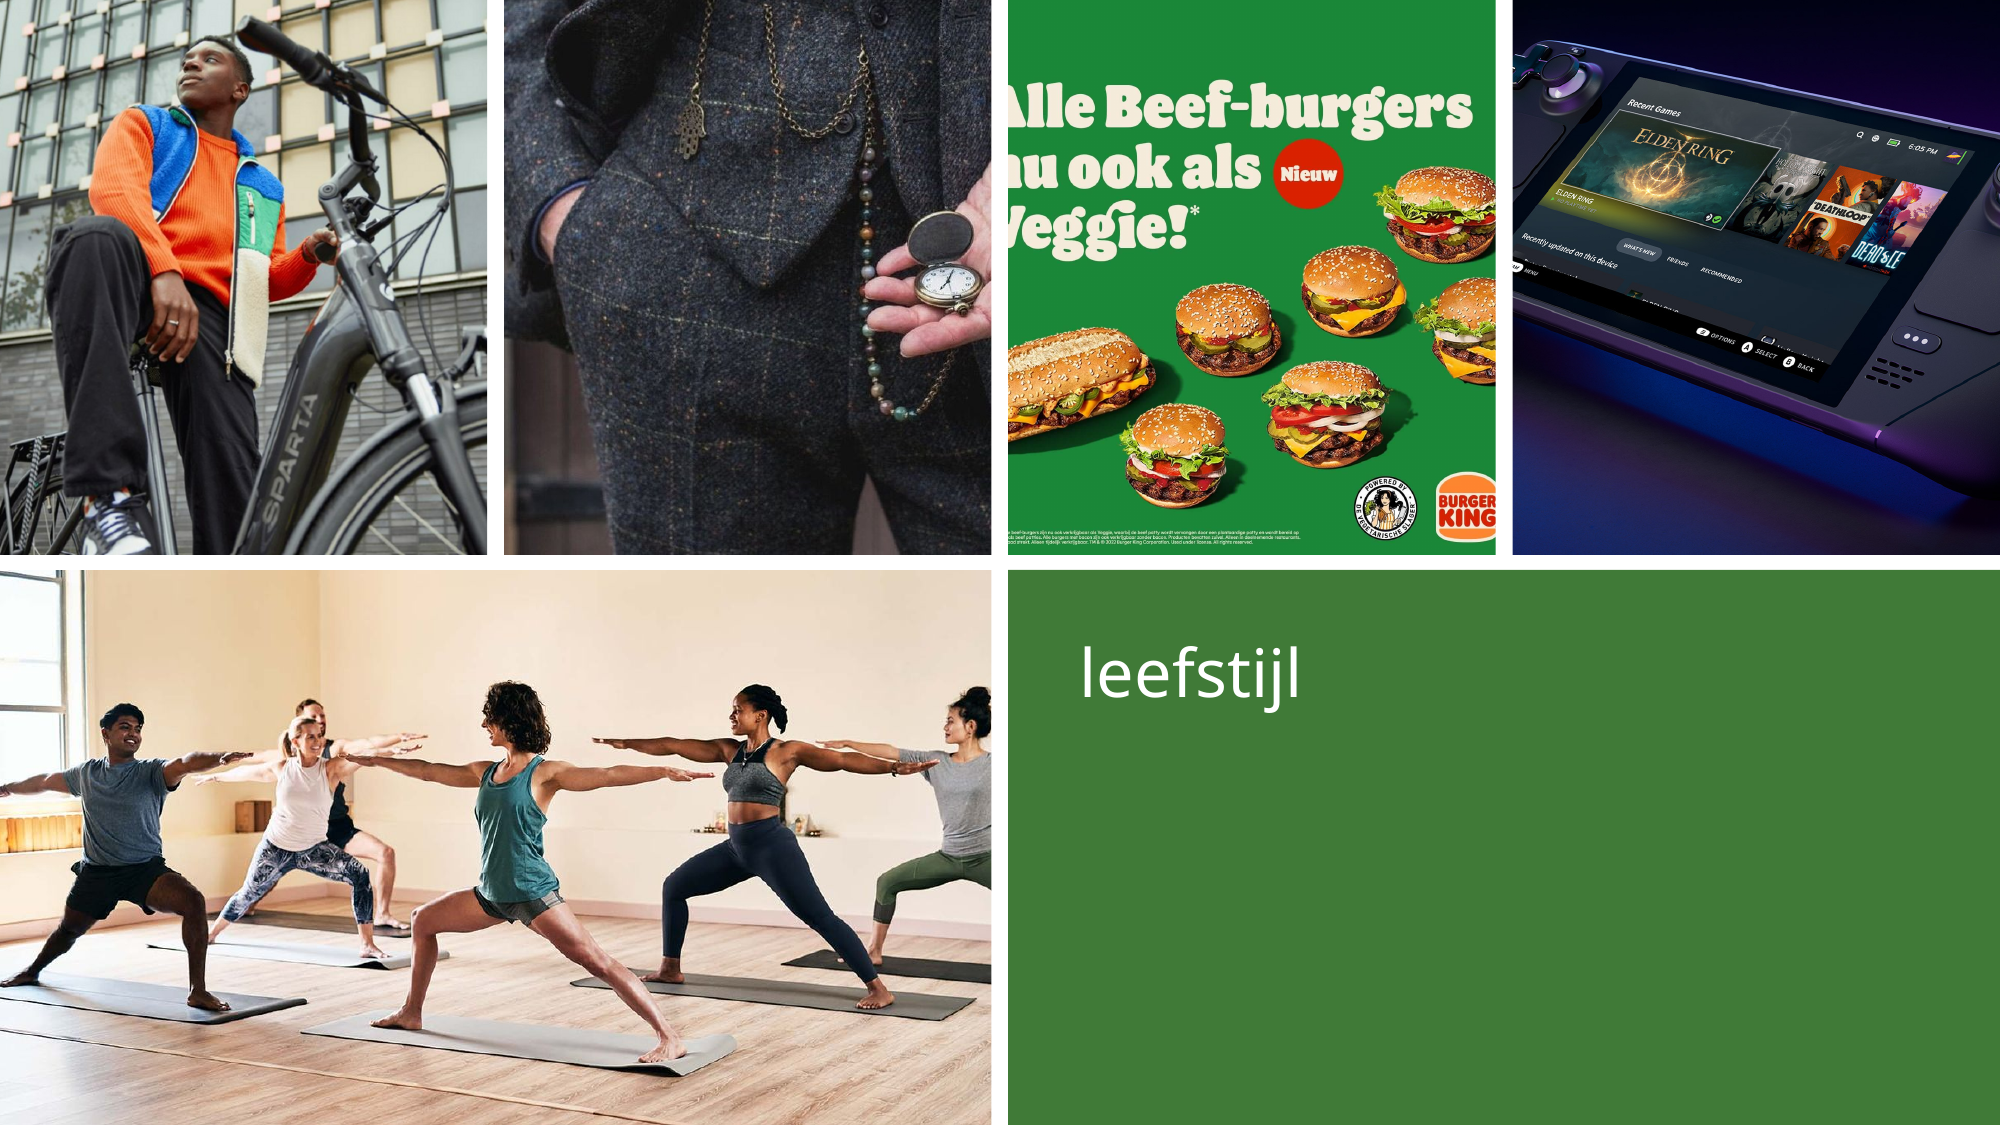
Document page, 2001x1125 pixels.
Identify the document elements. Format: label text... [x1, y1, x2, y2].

picture [504, 0, 992, 555]
picture [0, 0, 488, 555]
text_box [1007, 569, 2000, 1125]
picture [1512, 0, 2000, 555]
picture [1008, 0, 1496, 555]
title leefstijl [1064, 623, 1917, 728]
text_box [0, 0, 2000, 1125]
picture [0, 569, 992, 1125]
